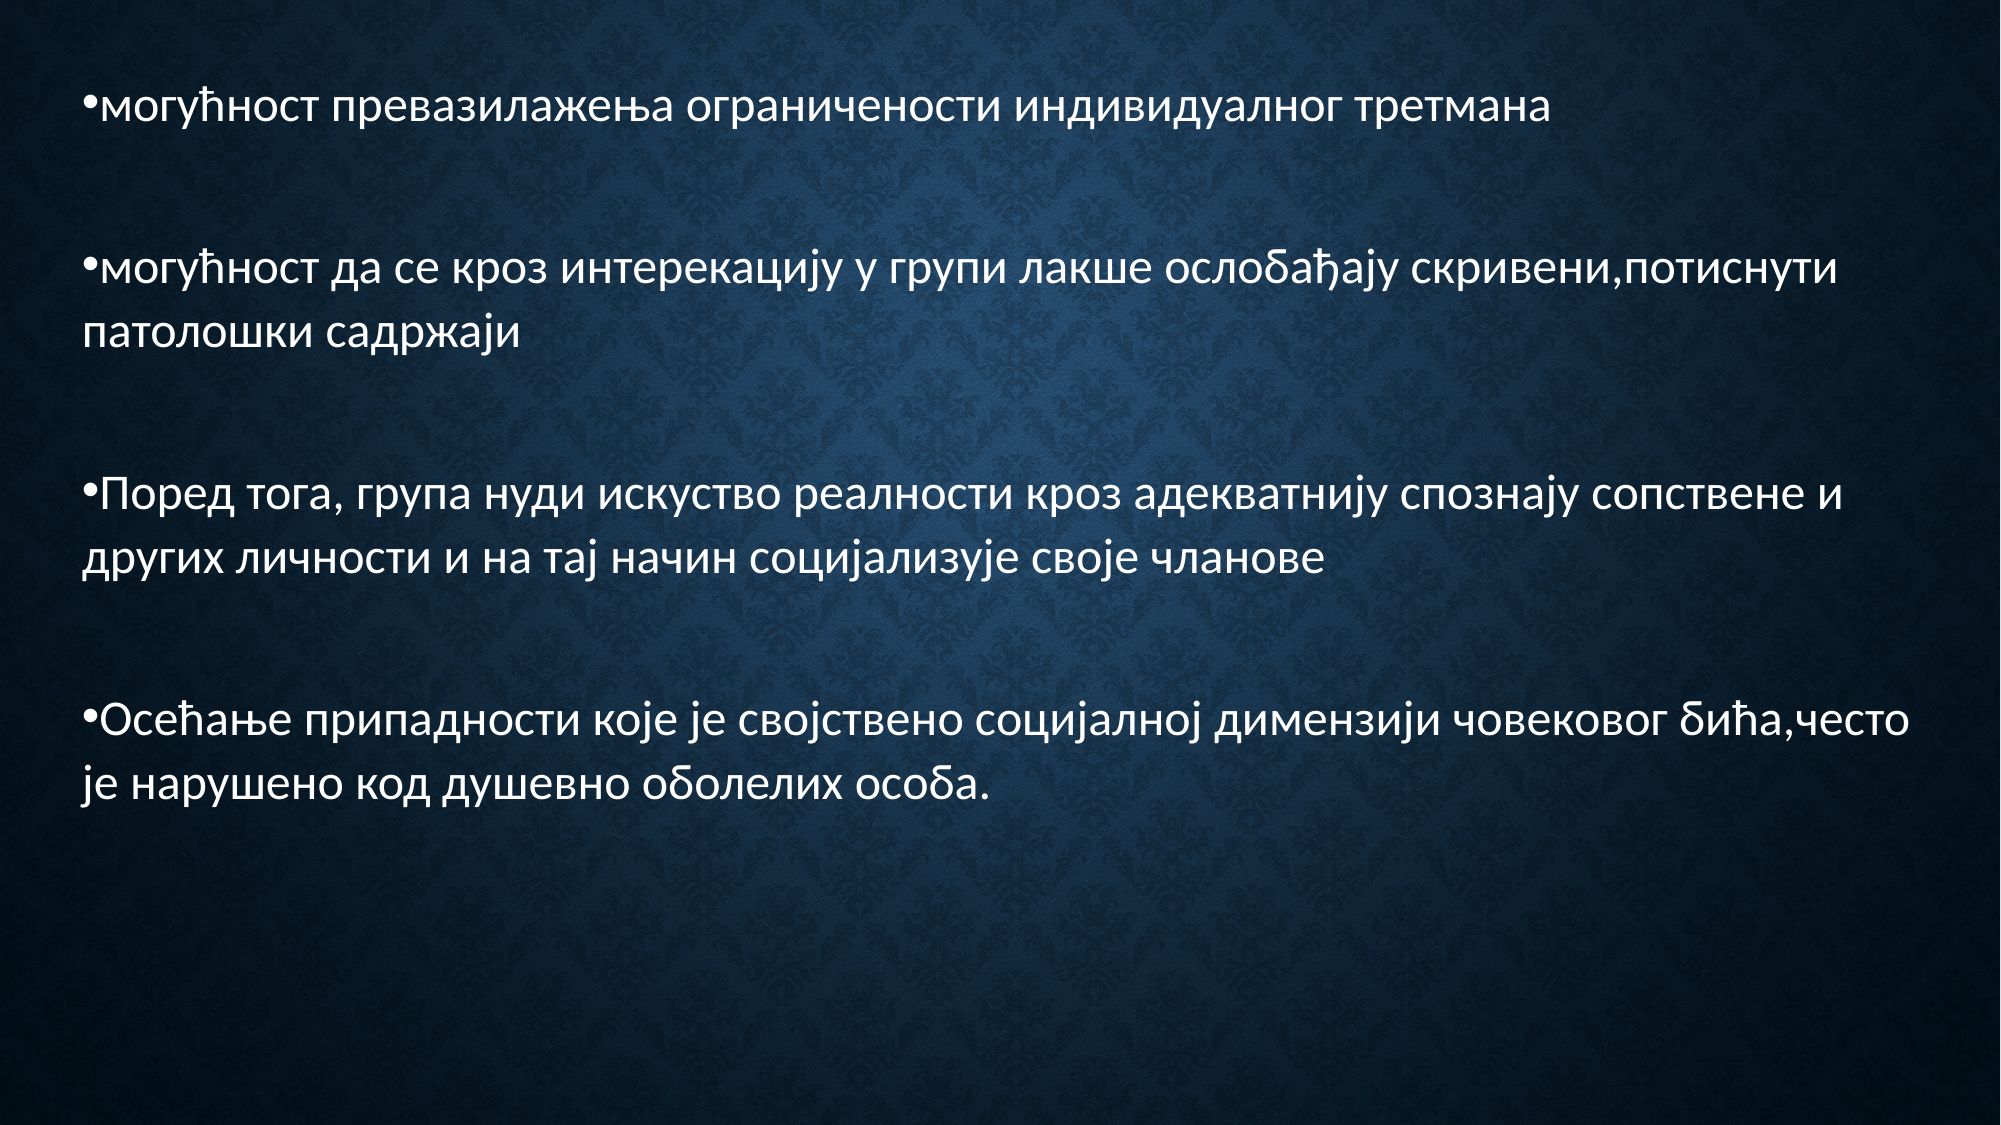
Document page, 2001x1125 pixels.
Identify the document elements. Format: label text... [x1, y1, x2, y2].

list могућност превазилажења ограничености индивидуалног третмана могућност да се кроз интерекацију у групи лакше ослобађају скривени,потиснути патолошки садржаји Поред тога, група нуди искуство реалности кроз адекватнију спознају сопствене и других личности и на тај начин социјализује своје чланове Осећање припадности које је својствено социјалној димензији човековог бића,често је нарушено код душевно оболелих особа. [66, 60, 1946, 1106]
